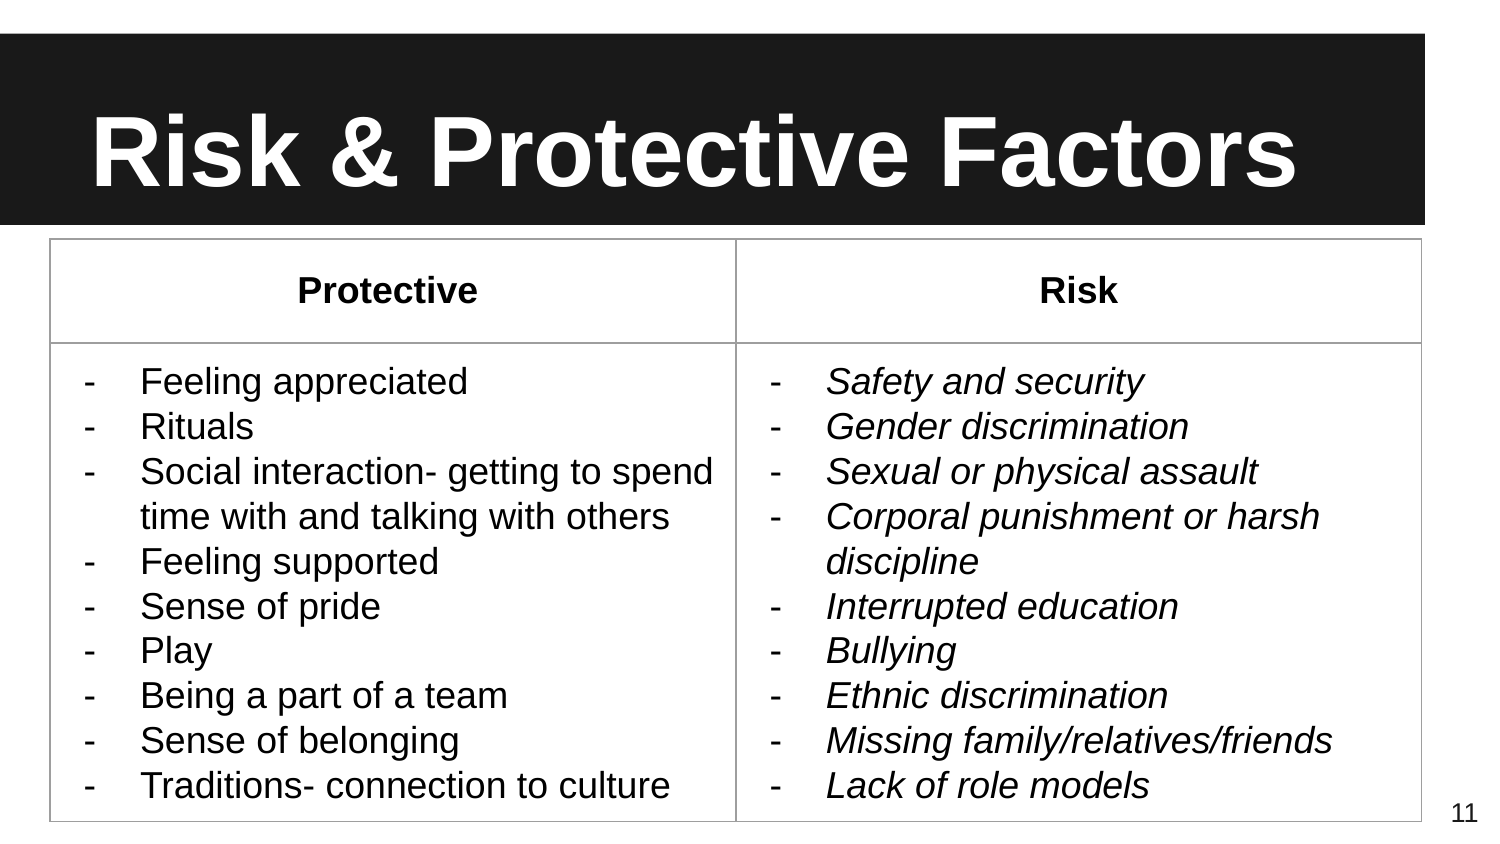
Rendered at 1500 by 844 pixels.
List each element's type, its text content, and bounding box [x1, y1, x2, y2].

table_cell Feeling appreciated Rituals Social interaction- getting to spend time with and talking with others Feeling supported Sense of pride Play Being a part of a team Sense of belonging Traditions- connection to culture [51, 344, 735, 821]
slide_number 11 [1403, 779, 1494, 844]
table_header Protective [51, 240, 735, 342]
title Risk & Protective Factors [75, 33, 1425, 221]
table_cell Safety and security Gender discrimination Sexual or physical assault Corporal punishment or harsh discipline Interrupted education Bullying Ethnic discrimination Missing family/relatives/friends Lack of role models [737, 344, 1421, 821]
table_header Risk [737, 240, 1421, 342]
